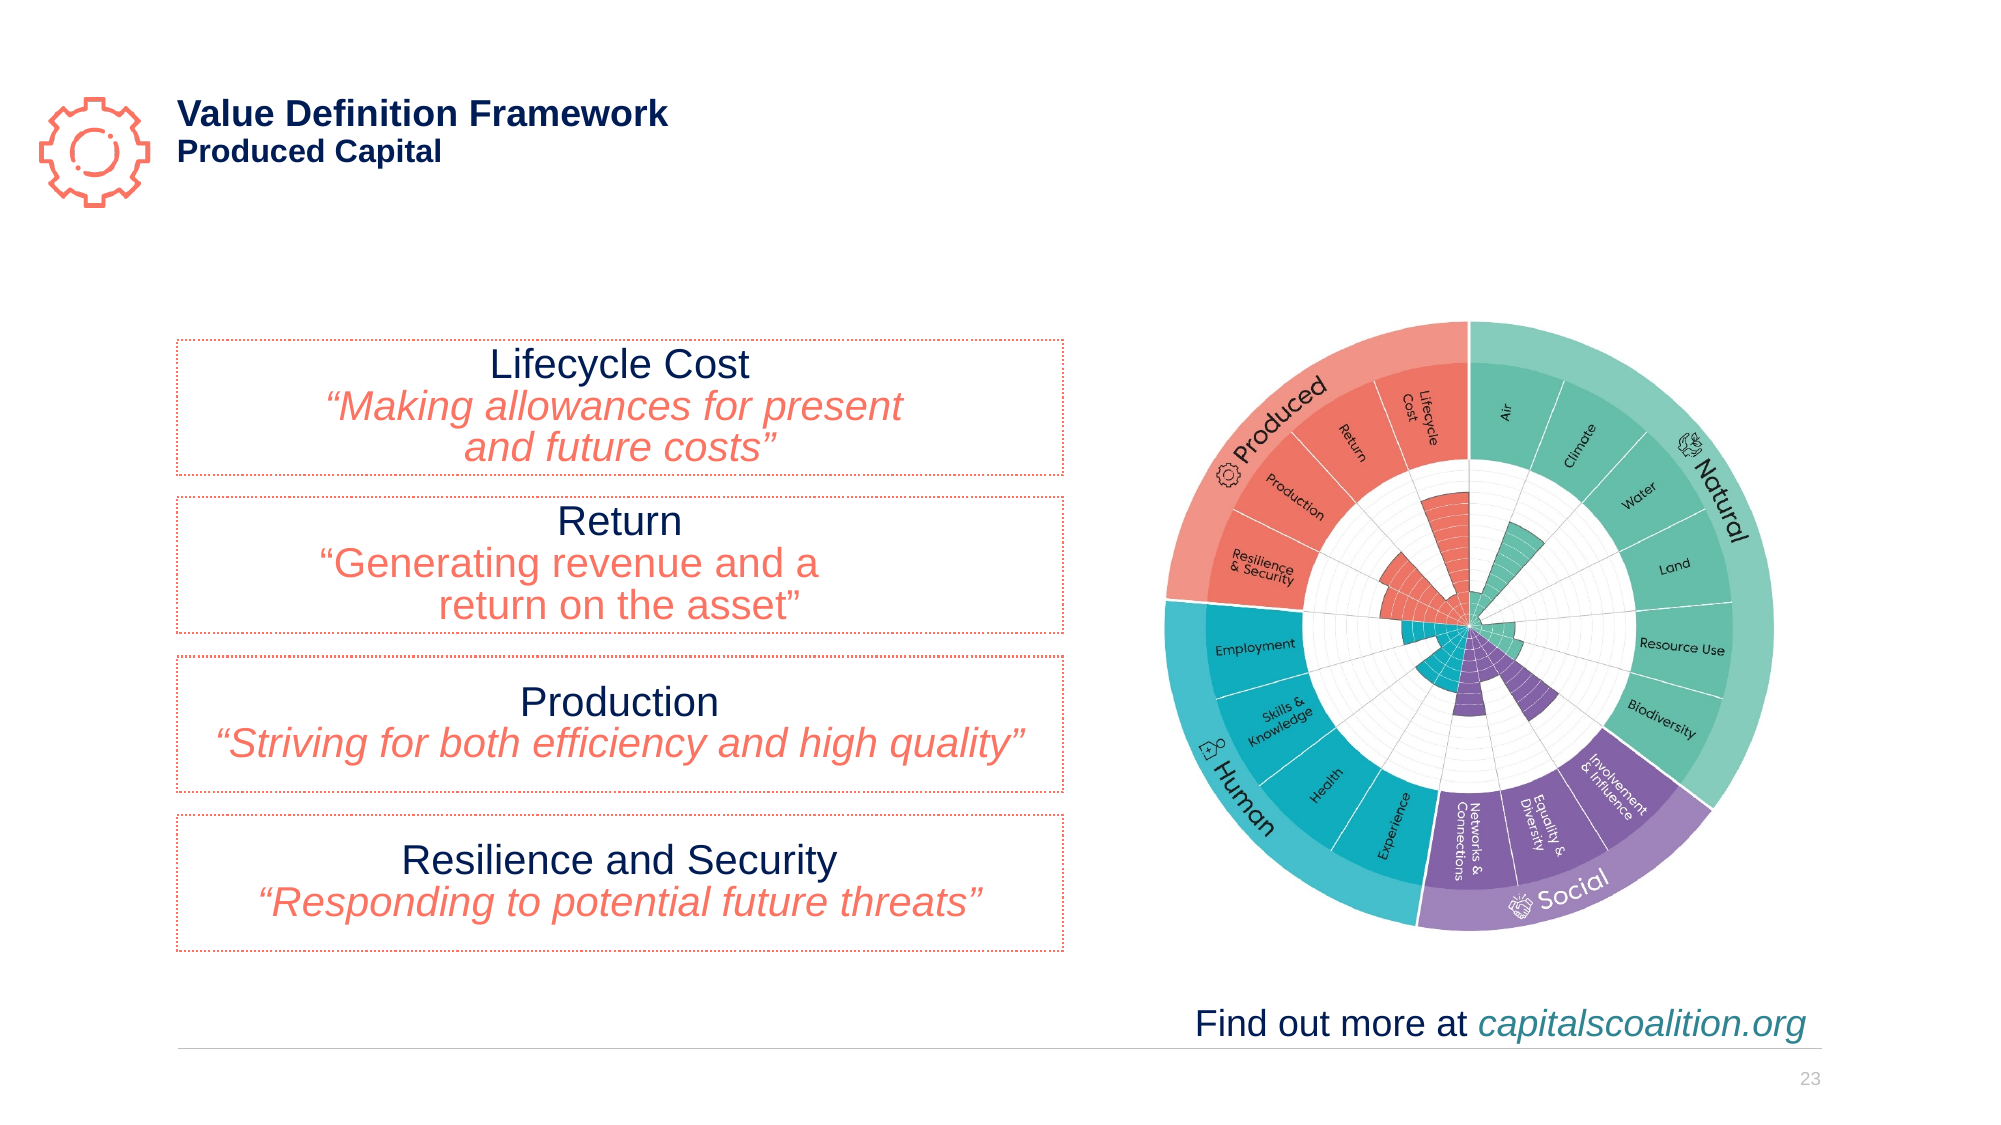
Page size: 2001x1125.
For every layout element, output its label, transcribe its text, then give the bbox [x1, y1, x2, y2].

text_box Lifecycle Cost “Making allowances for present and future costs” [176, 339, 1064, 476]
text_box Production “Striving for both efficiency and high quality” [176, 655, 1064, 793]
picture [1130, 287, 1808, 965]
text_box Resilience and Security “Responding to potential future threats” [176, 814, 1064, 952]
slide_number 23 [1386, 1048, 1837, 1108]
picture [35, 92, 154, 211]
text_box Return “Generating revenue and a return on the asset” [176, 496, 1064, 634]
list Find out more at capitalscoalition.org [1179, 1004, 1822, 1047]
title Value Definition Framework Produced Capital [176, 94, 1822, 217]
